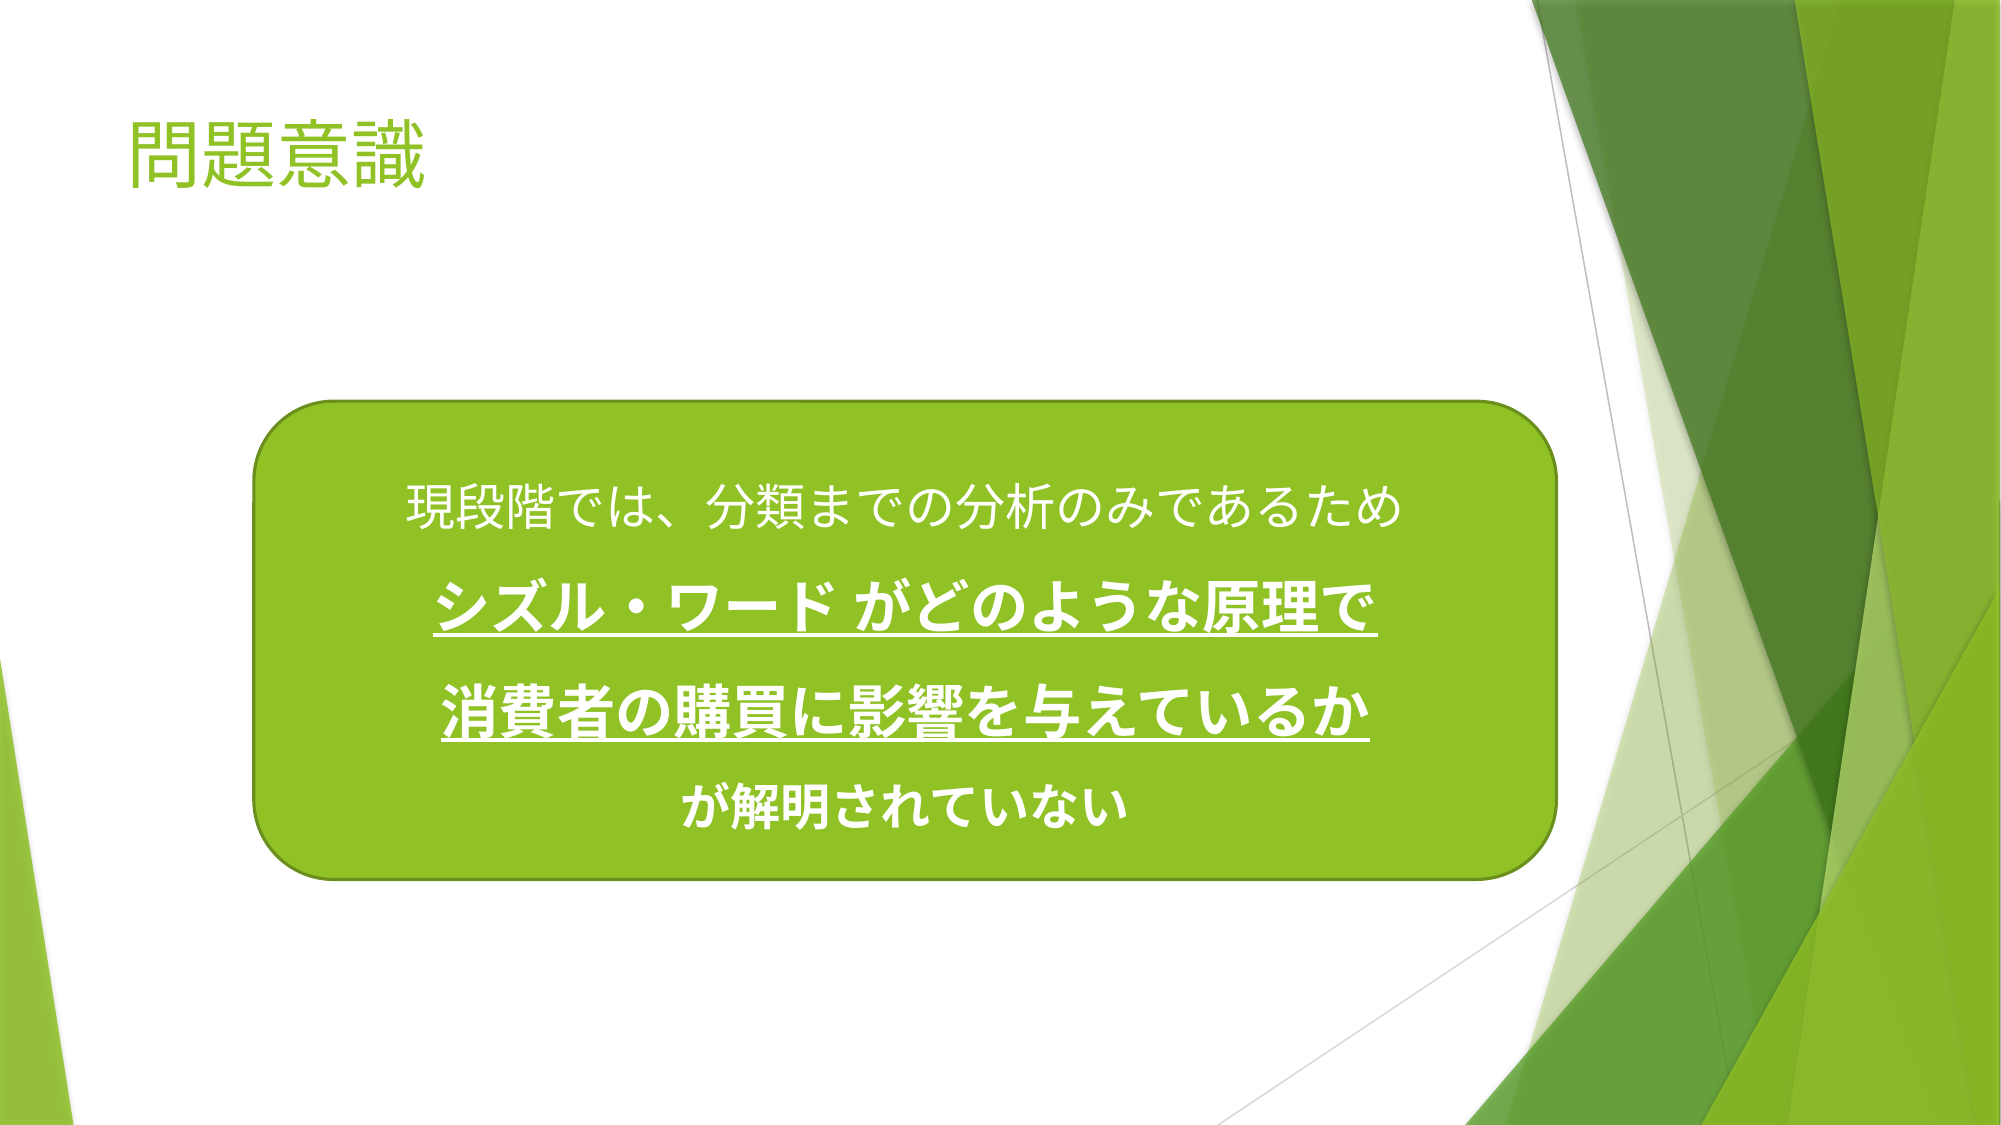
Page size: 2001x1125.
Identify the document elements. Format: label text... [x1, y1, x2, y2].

title 問題意識 [111, 99, 1522, 317]
text_box 現段階では、分類までの分析のみであるため シズル・ワード がどのような原理で 消費者の購買に影響を与えているか が解明されていない [252, 399, 1559, 882]
